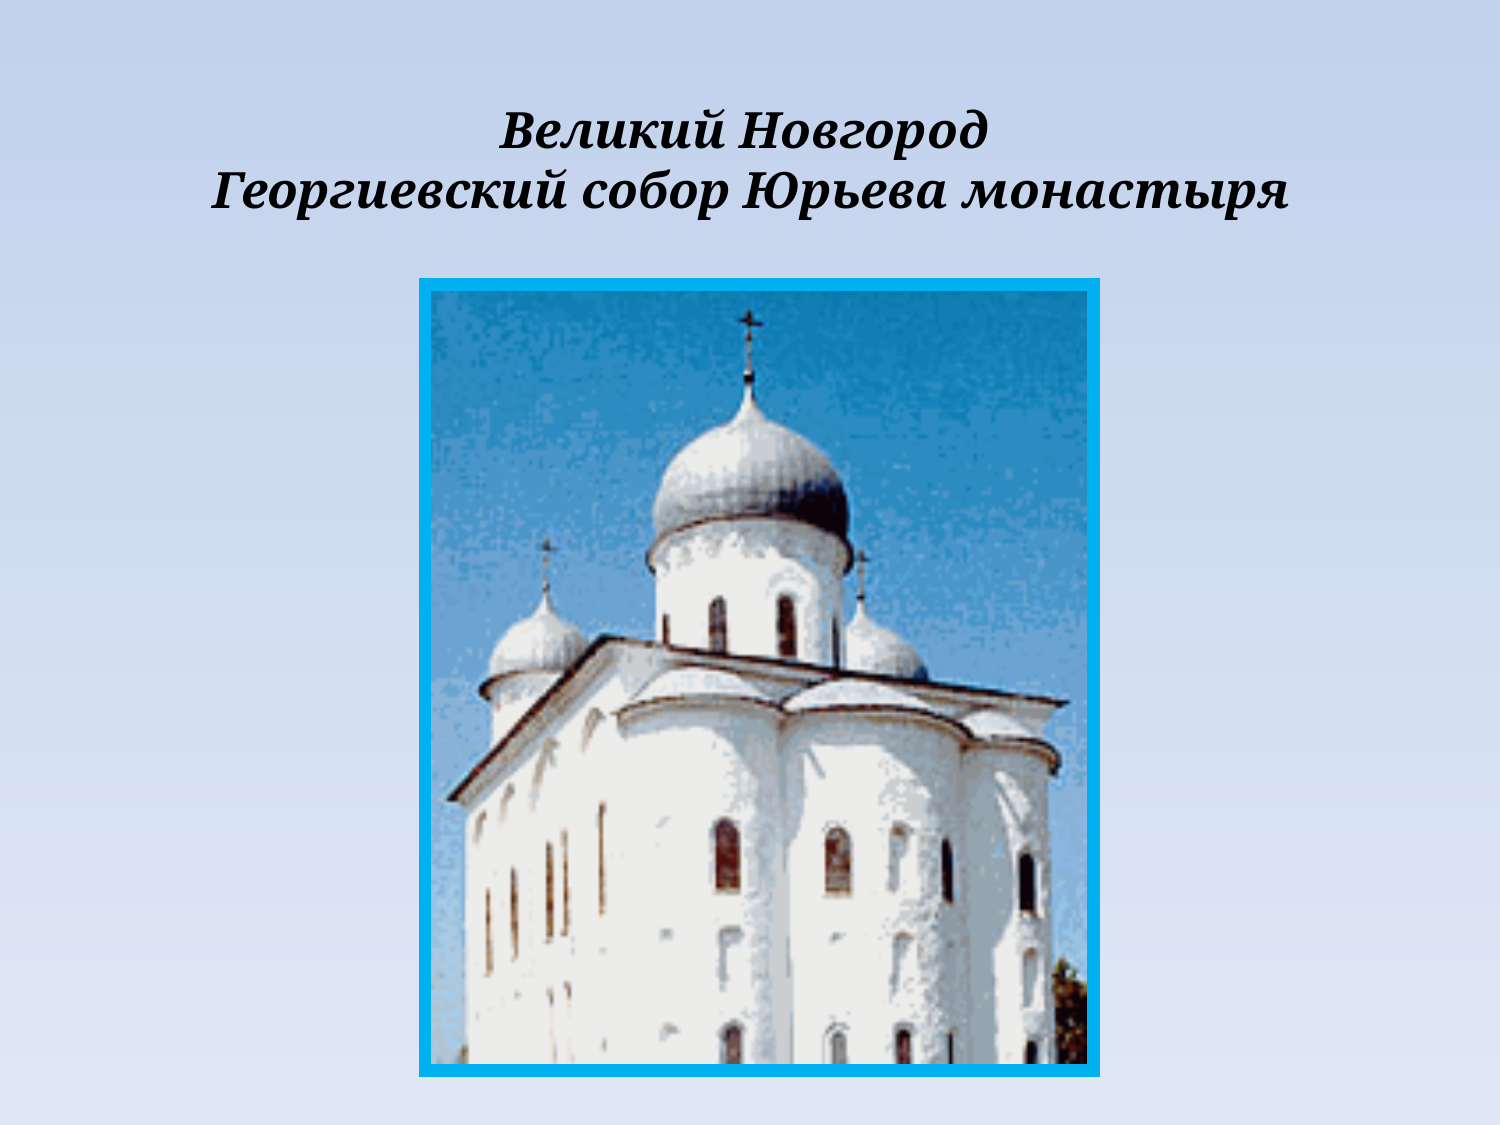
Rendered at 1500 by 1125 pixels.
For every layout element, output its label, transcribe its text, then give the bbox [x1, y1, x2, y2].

title Великий Новгород Георгиевский собор Юрьева монастыря [76, 90, 1427, 287]
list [430, 290, 1088, 1065]
